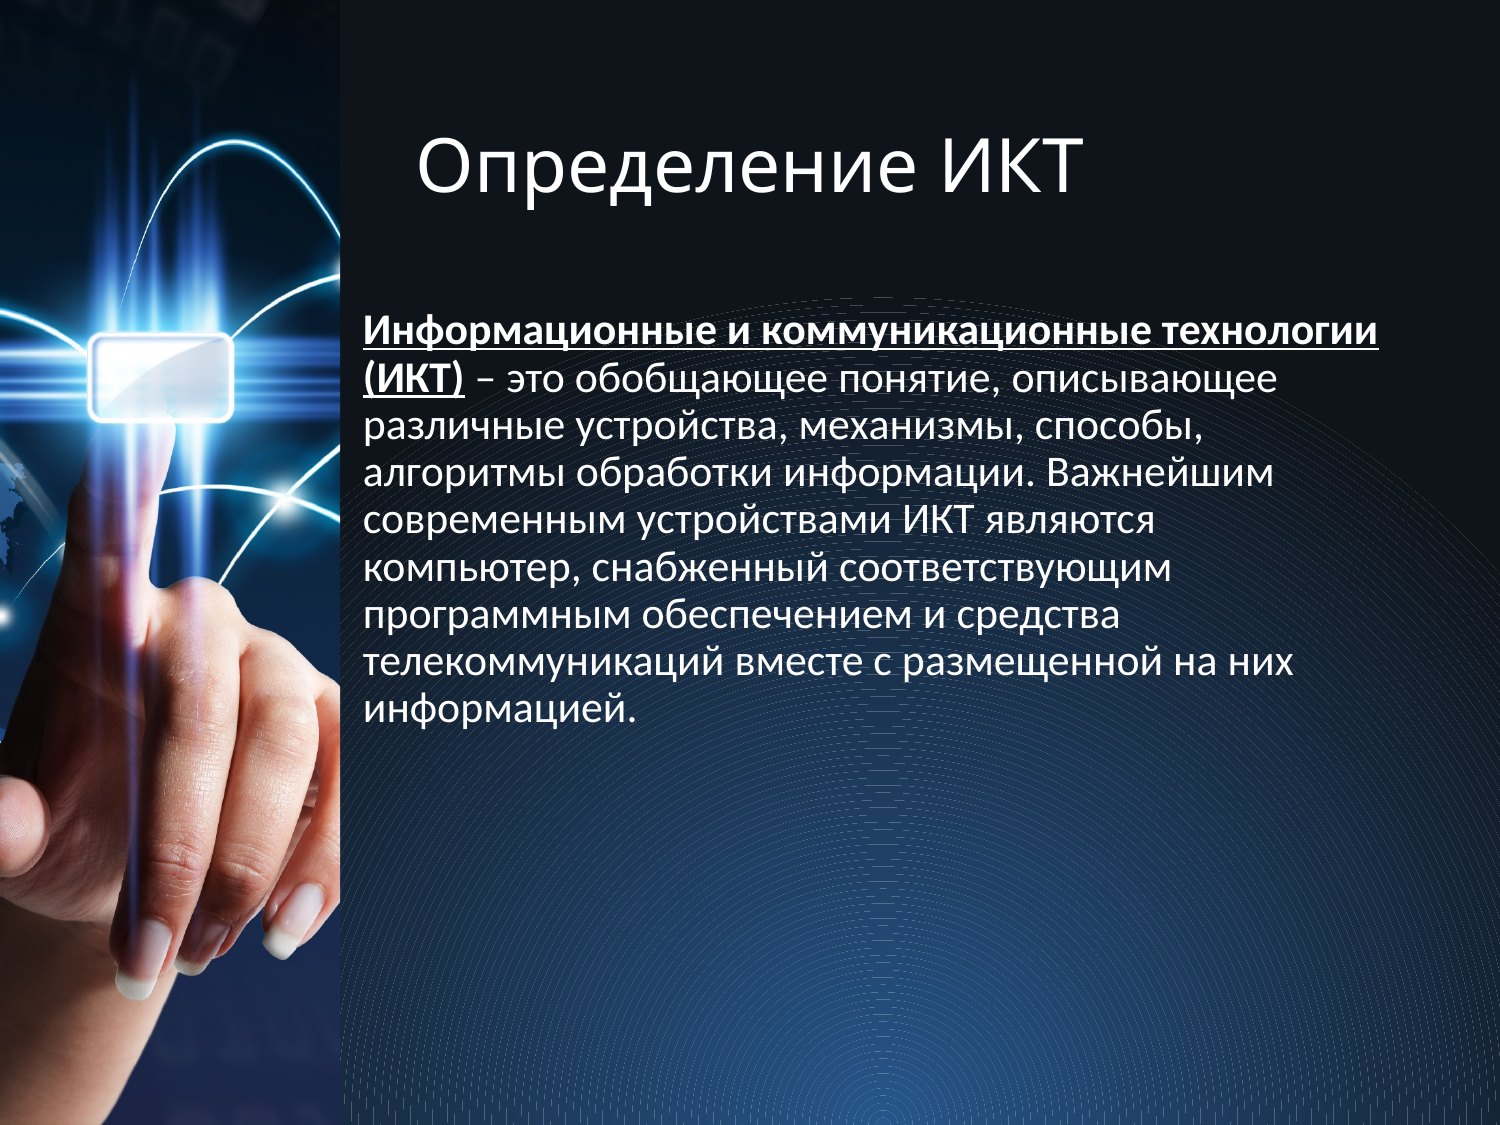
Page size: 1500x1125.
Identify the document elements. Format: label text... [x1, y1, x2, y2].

list Информационные и коммуникационные технологии (ИКТ) – это обобщающее понятие, описывающее различные устройства, механизмы, способы, алгоритмы обработки информации. Важнейшим современным устройствами ИКТ являются компьютер, снабженный соответствующим программным обеспечением и средства телекоммуникаций вместе с размещенной на них информацией. [347, 299, 1397, 1014]
picture [0, 0, 341, 1125]
title Определение ИКТ [103, 59, 1397, 278]
